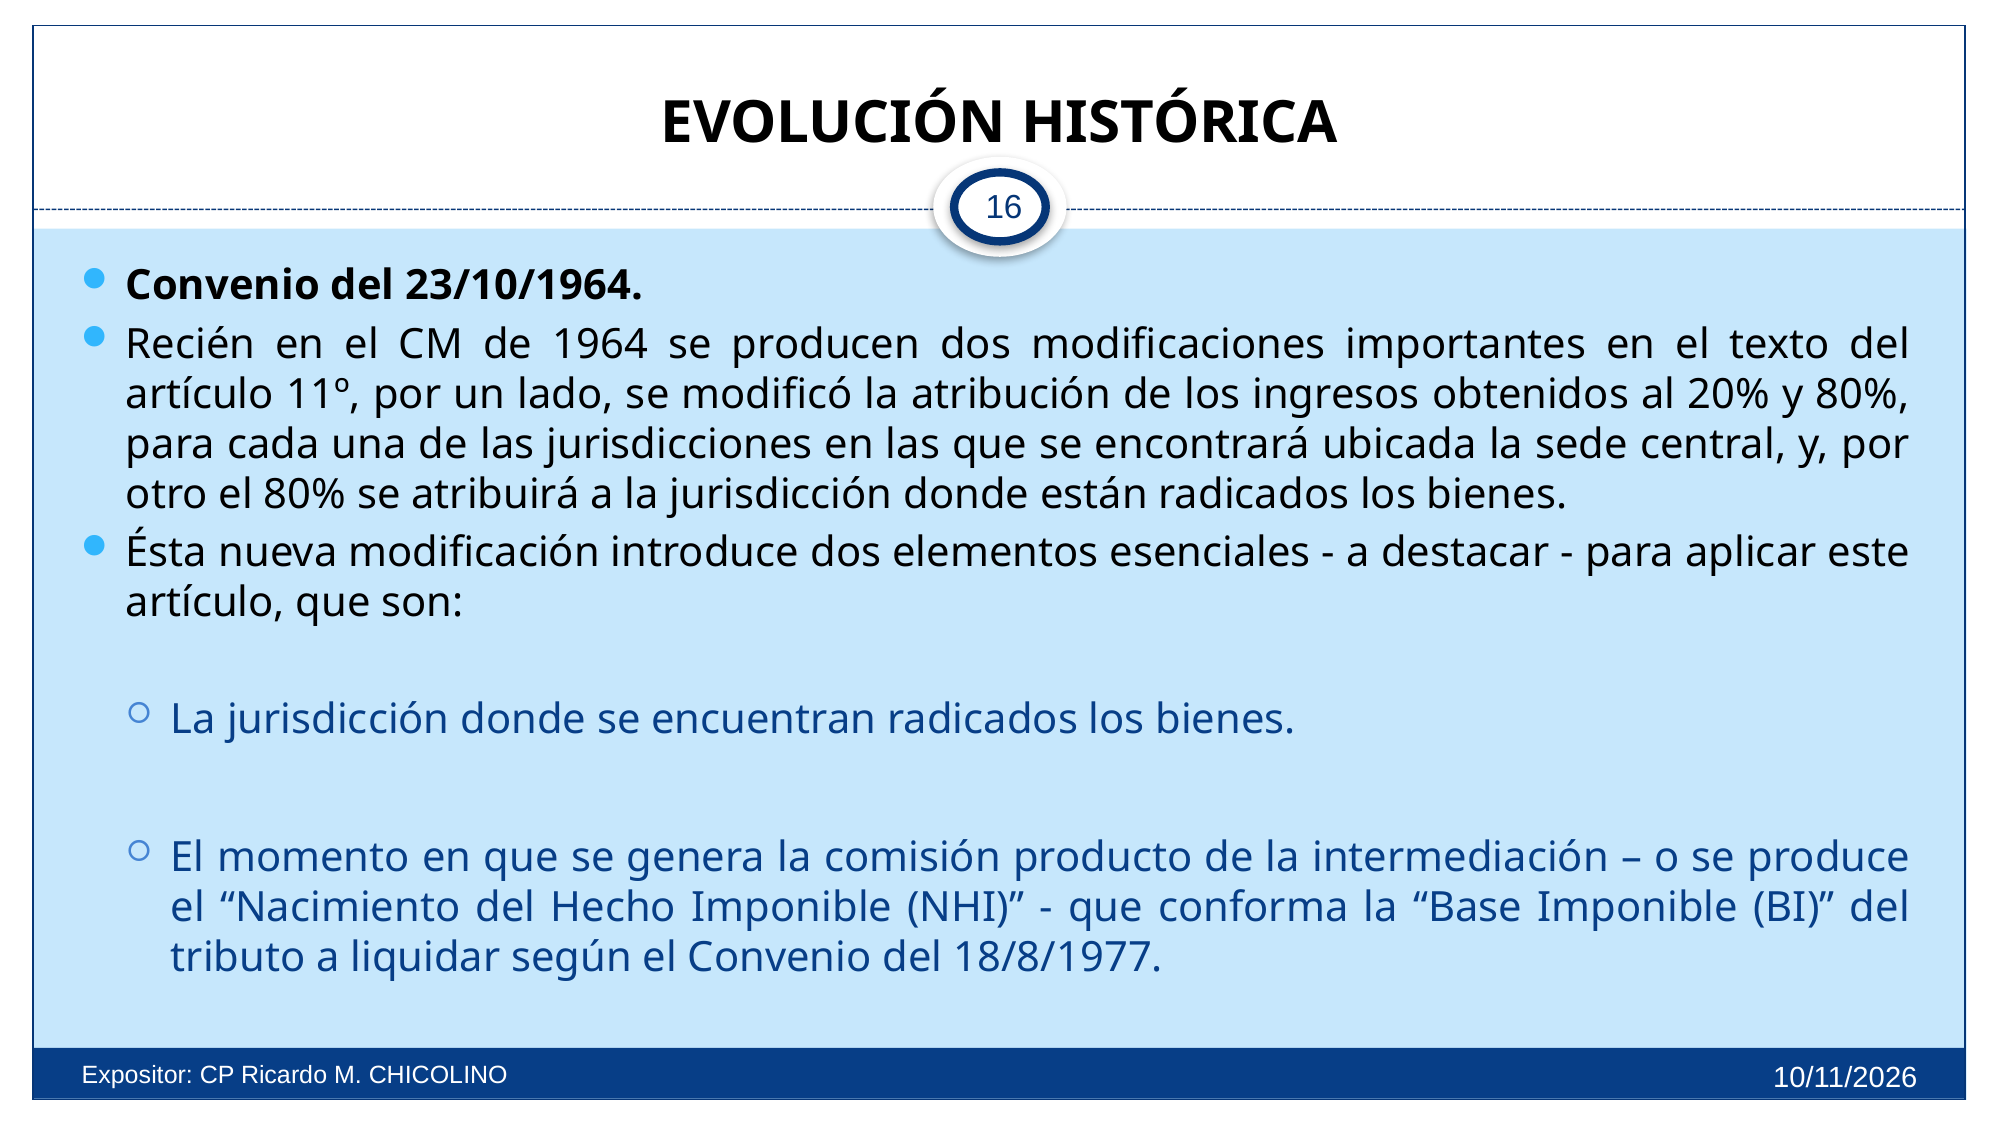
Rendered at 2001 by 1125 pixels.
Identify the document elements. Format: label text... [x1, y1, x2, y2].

list Convenio del 23/10/1964. Recién en el CM de 1964 se producen dos modificaciones importantes en el texto del artículo 11º, por un lado, se modificó la atribución de los ingresos obtenidos al 20% y 80%, para cada una de las jurisdicciones en las que se encontrará ubicada la sede central, y, por otro el 80% se atribuirá a la jurisdicción donde están radicados los bienes. Ésta nueva modificación introduce dos elementos esenciales - a destacar - para aplicar este artículo, que son: La jurisdicción donde se encuentran radicados los bienes. El momento en que se genera la comisión producto de la intermediación – o se produce el “Nacimiento del Hecho Imponible (NHI)” - que conforma la “Base Imponible (BI)” del tributo a liquidar según el Convenio del 18/8/1977. [66, 250, 1926, 1001]
title EVOLUCIÓN HISTÓRICA [65, 37, 1933, 162]
footer Expositor: CP Ricardo M. CHICOLINO [66, 1051, 850, 1112]
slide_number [1266, 1050, 1933, 1111]
slide_number 16 [954, 168, 1055, 241]
